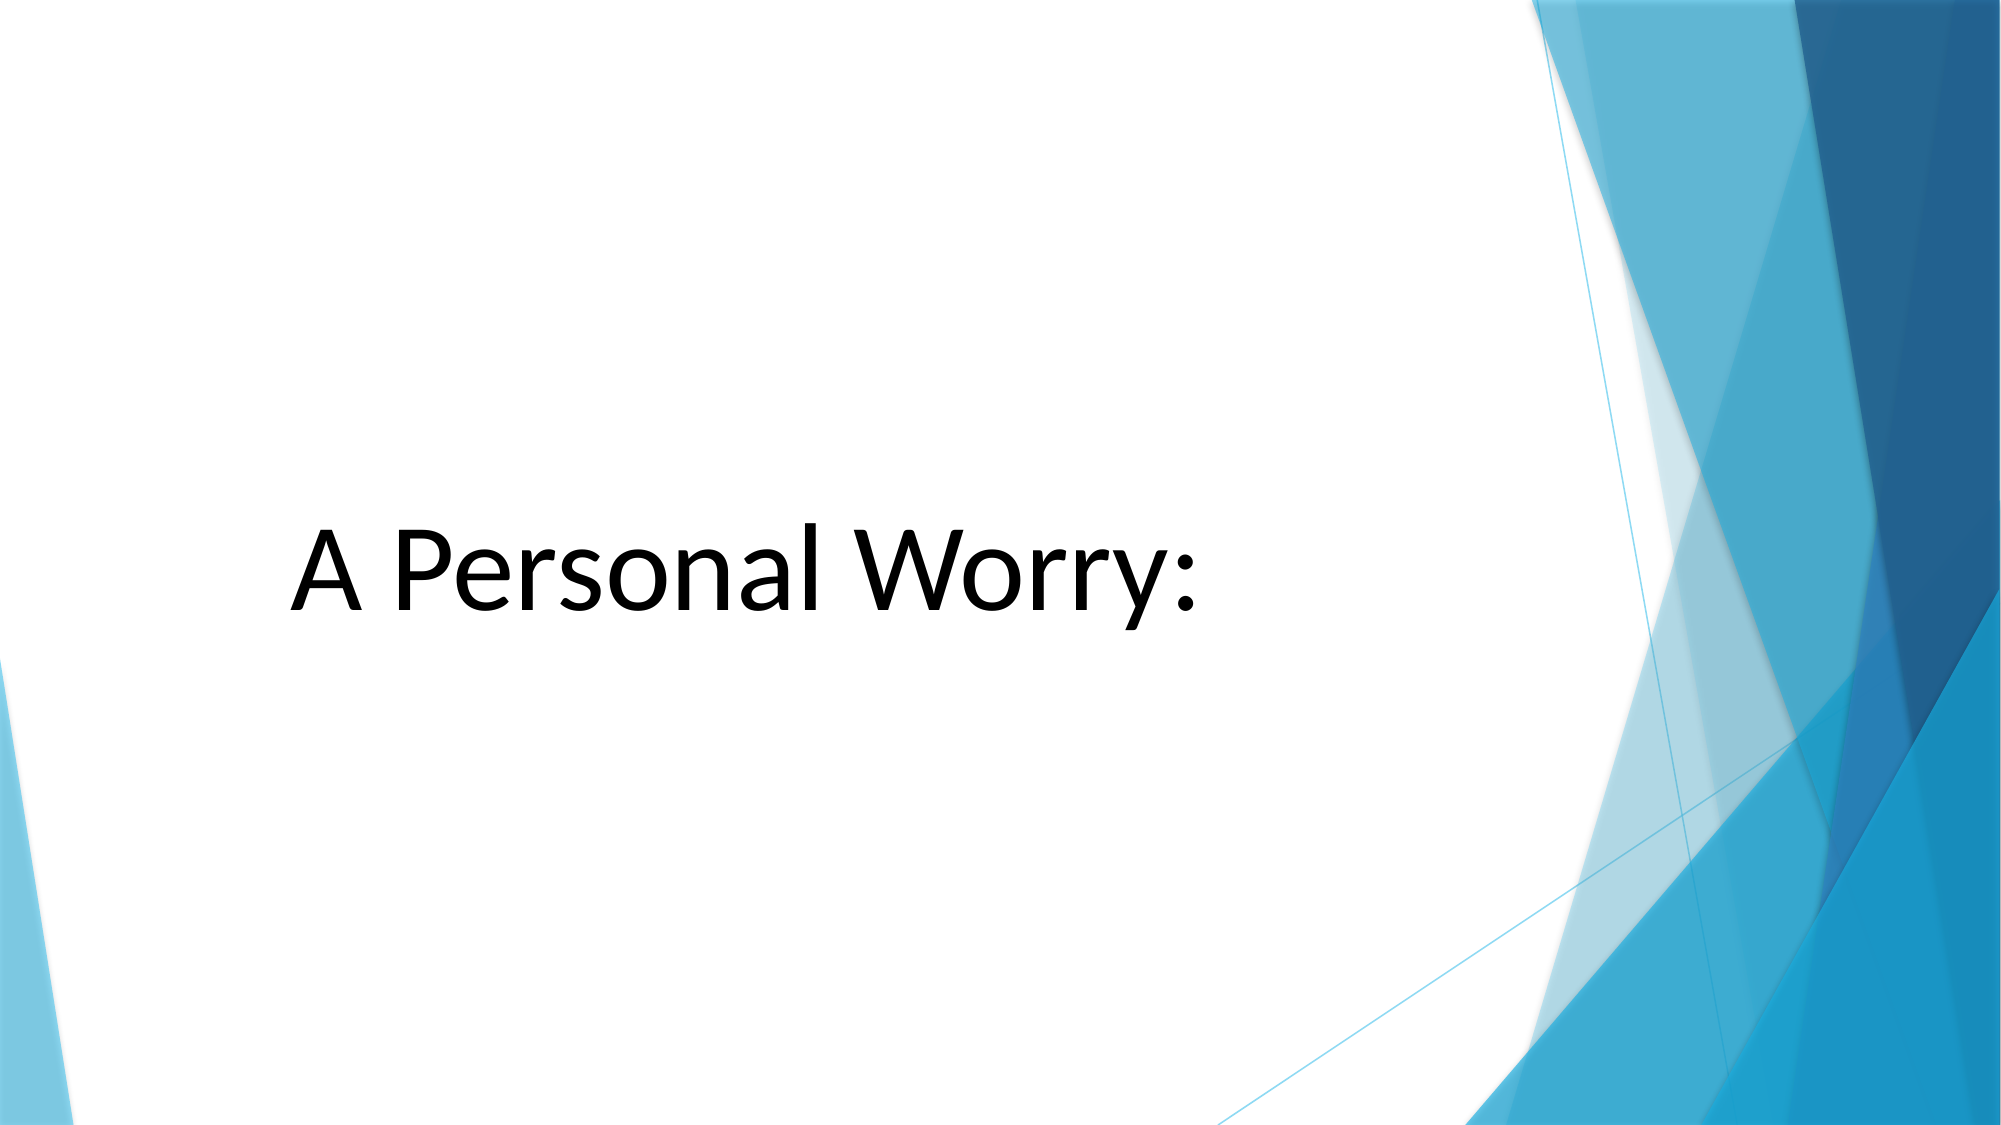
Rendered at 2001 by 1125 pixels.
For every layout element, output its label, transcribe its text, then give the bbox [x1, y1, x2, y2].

text_box A Personal Worry: [275, 478, 1247, 643]
